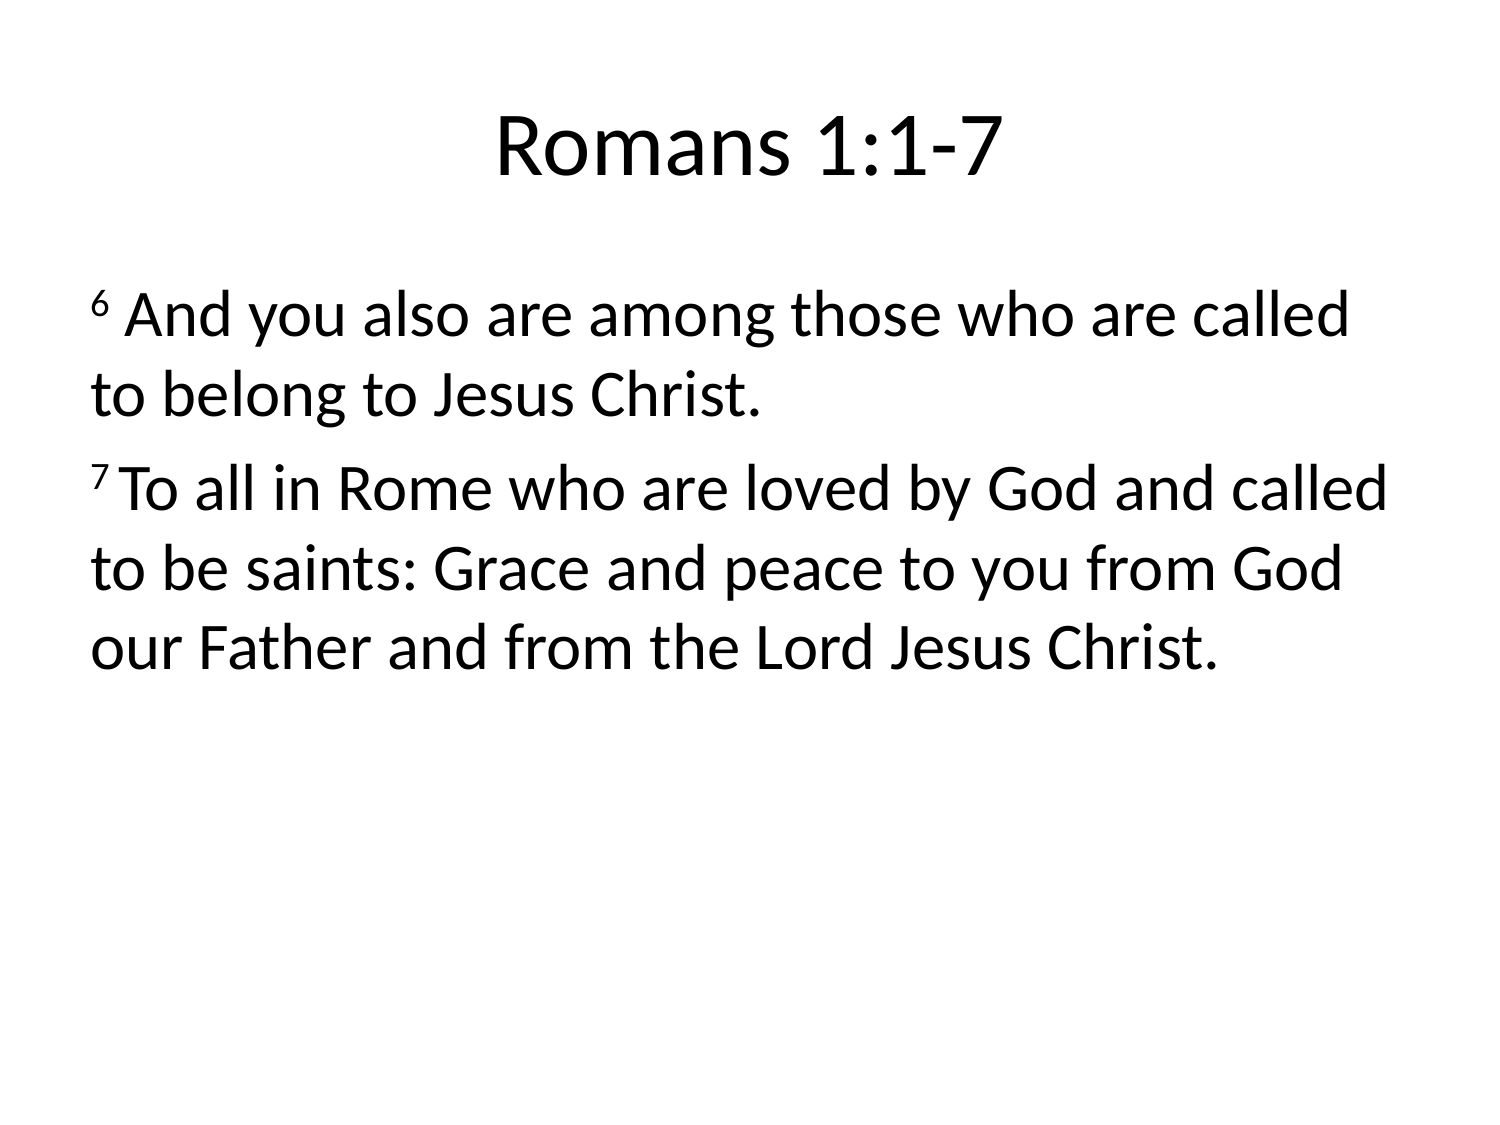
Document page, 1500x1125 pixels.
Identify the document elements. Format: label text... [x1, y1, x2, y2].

list 6 And you also are among those who are called to belong to Jesus Christ. 7 To all in Rome who are loved by God and called to be saints: Grace and peace to you from God our Father and from the Lord Jesus Christ. [75, 262, 1425, 1005]
title Romans 1:1-7 [75, 45, 1425, 233]
